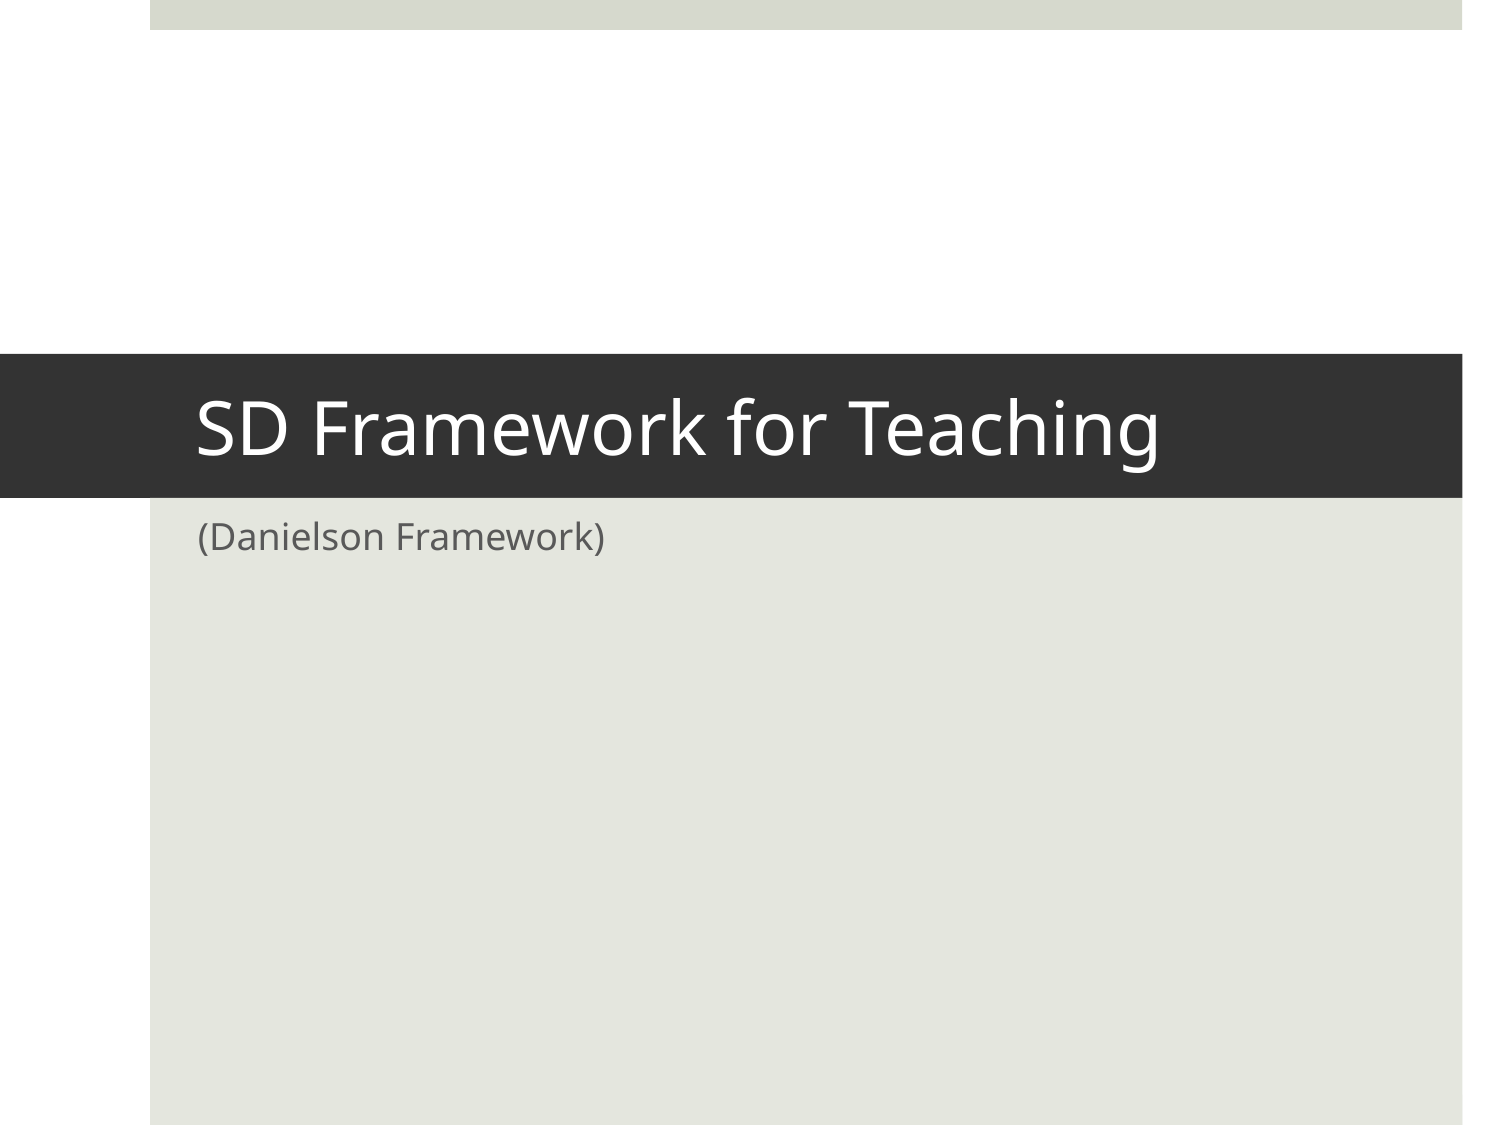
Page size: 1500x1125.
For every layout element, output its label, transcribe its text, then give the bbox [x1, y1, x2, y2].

title SD Framework for Teaching [0, 353, 1463, 498]
subtitle (Danielson Framework) [150, 497, 1463, 1125]
